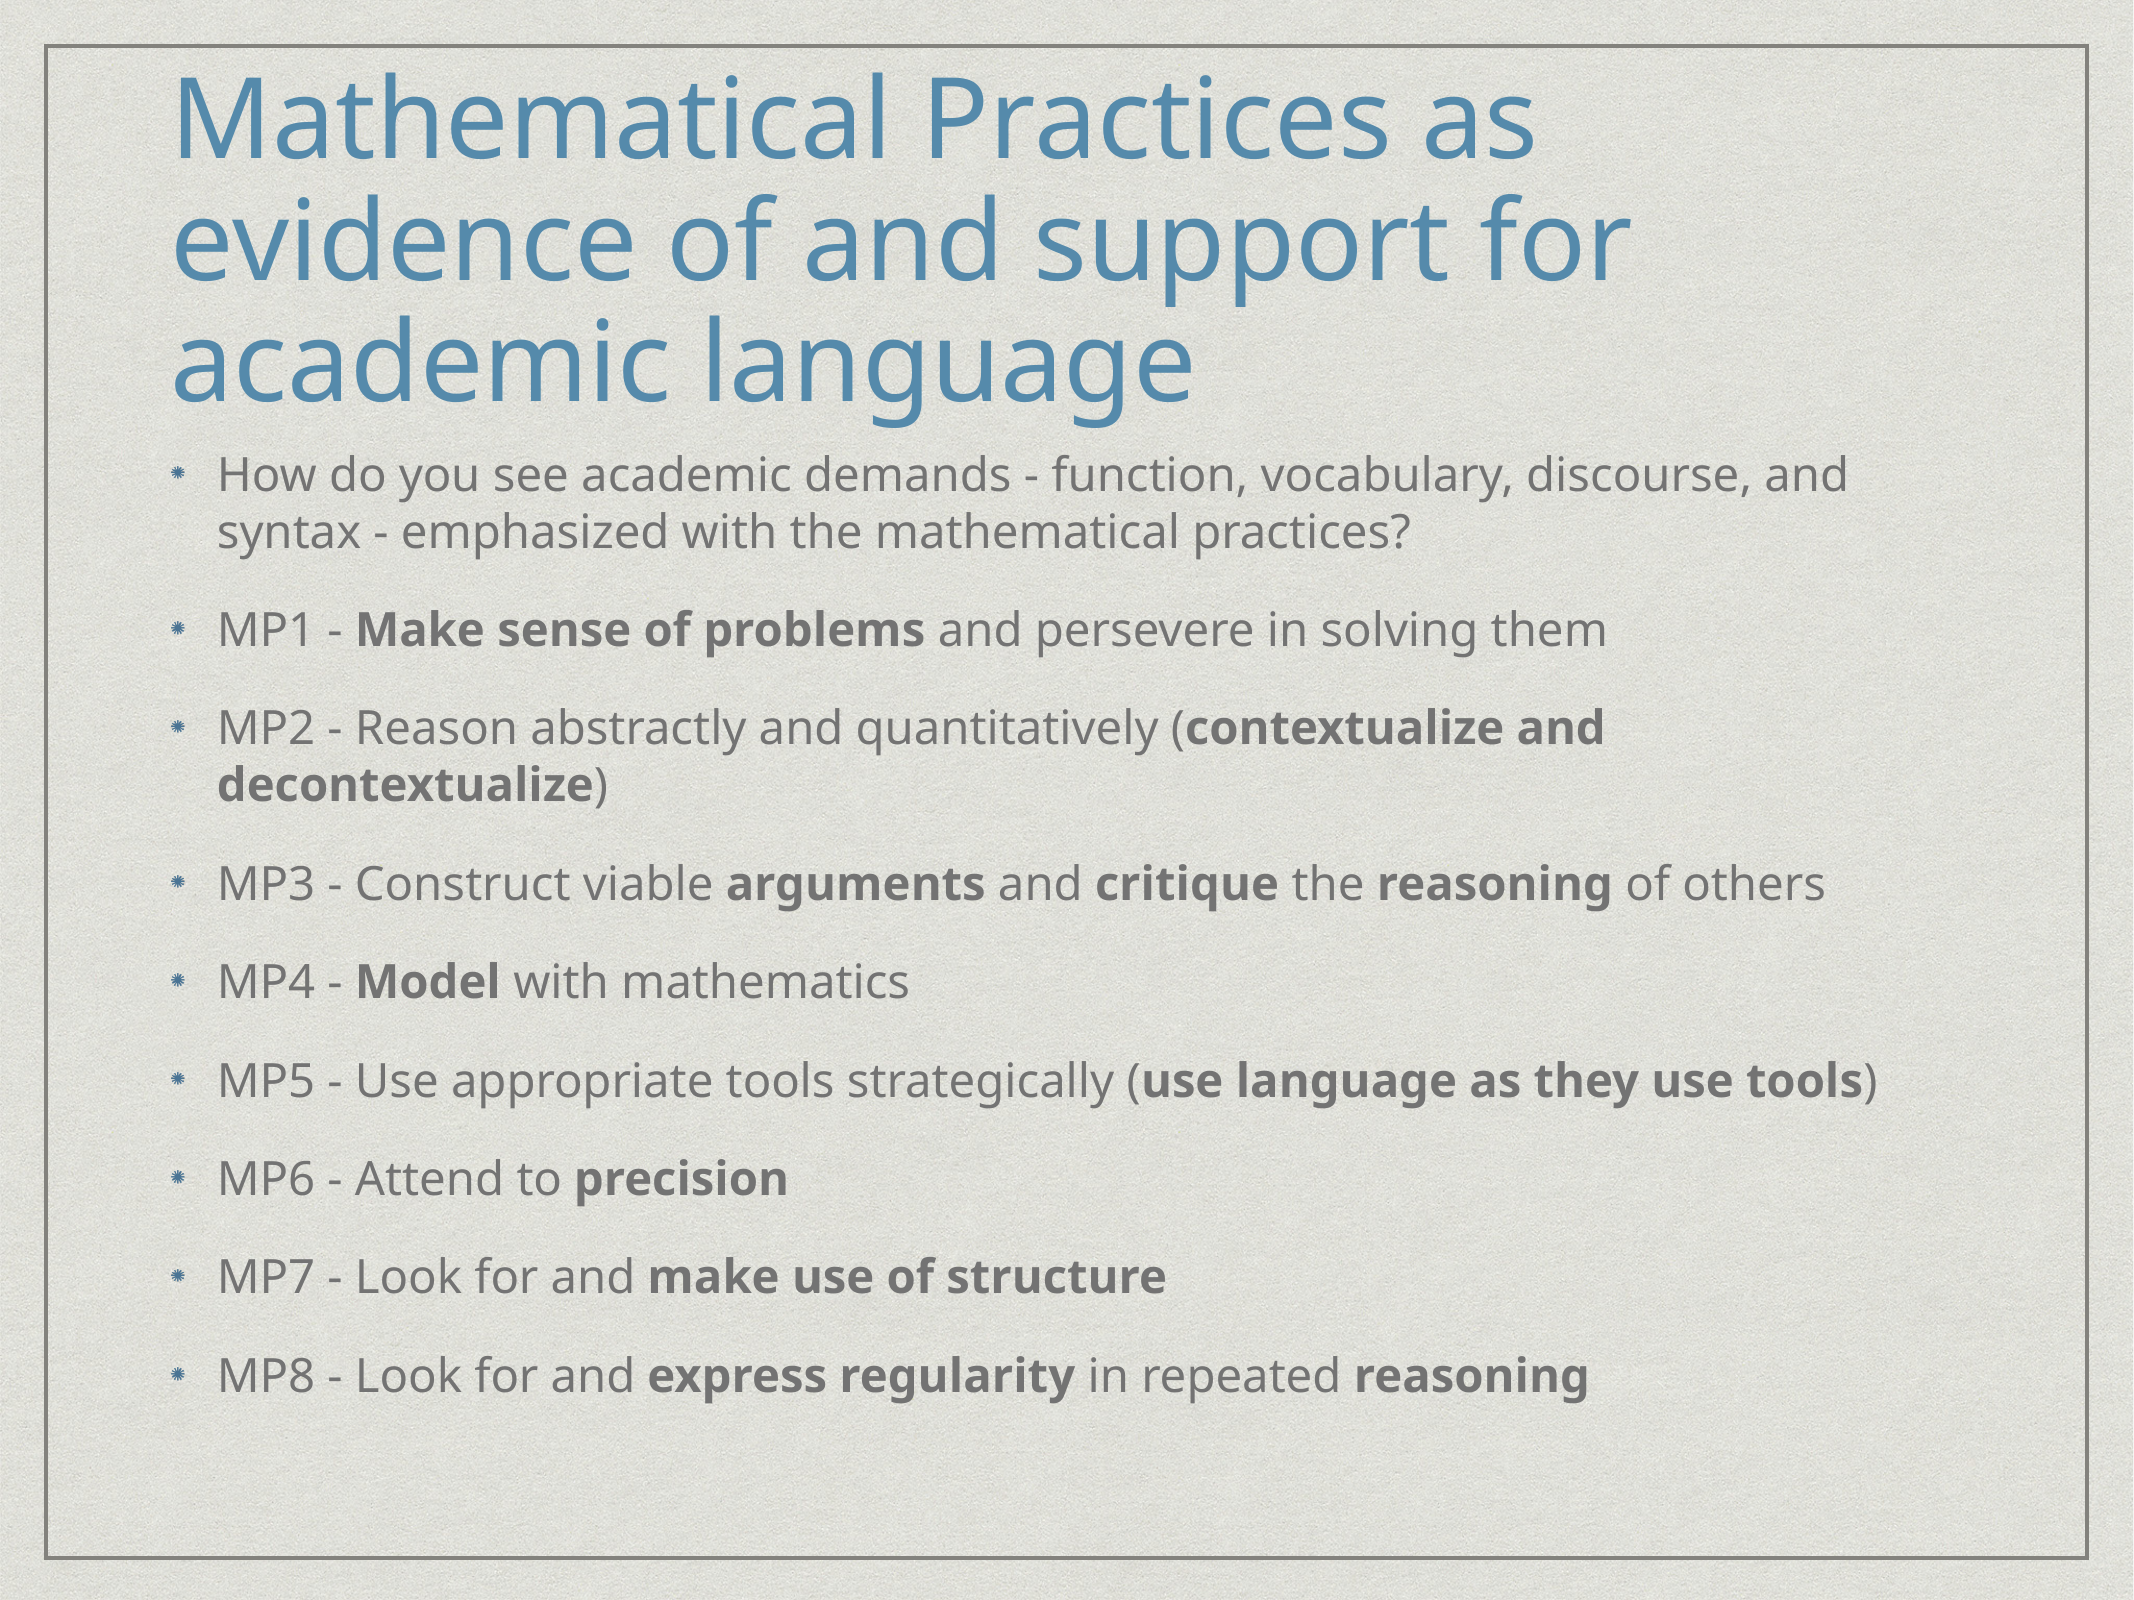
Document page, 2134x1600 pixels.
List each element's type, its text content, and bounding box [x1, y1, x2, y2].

list How do you see academic demands - function, vocabulary, discourse, and syntax - emphasized with the mathematical practices? MP1 - Make sense of problems and persevere in solving them MP2 - Reason abstractly and quantitatively (contextualize and decontextualize) MP3 - Construct viable arguments and critique the reasoning of others MP4 - Model with mathematics MP5 - Use appropriate tools strategically (use language as they use tools) MP6 - Attend to precision MP7 - Look for and make use of structure MP8 - Look for and express regularity in repeated reasoning [170, 453, 1963, 1393]
title Mathematical Practices as evidence of and support for academic language [170, 43, 1963, 445]
picture [0, 0, 2134, 1600]
